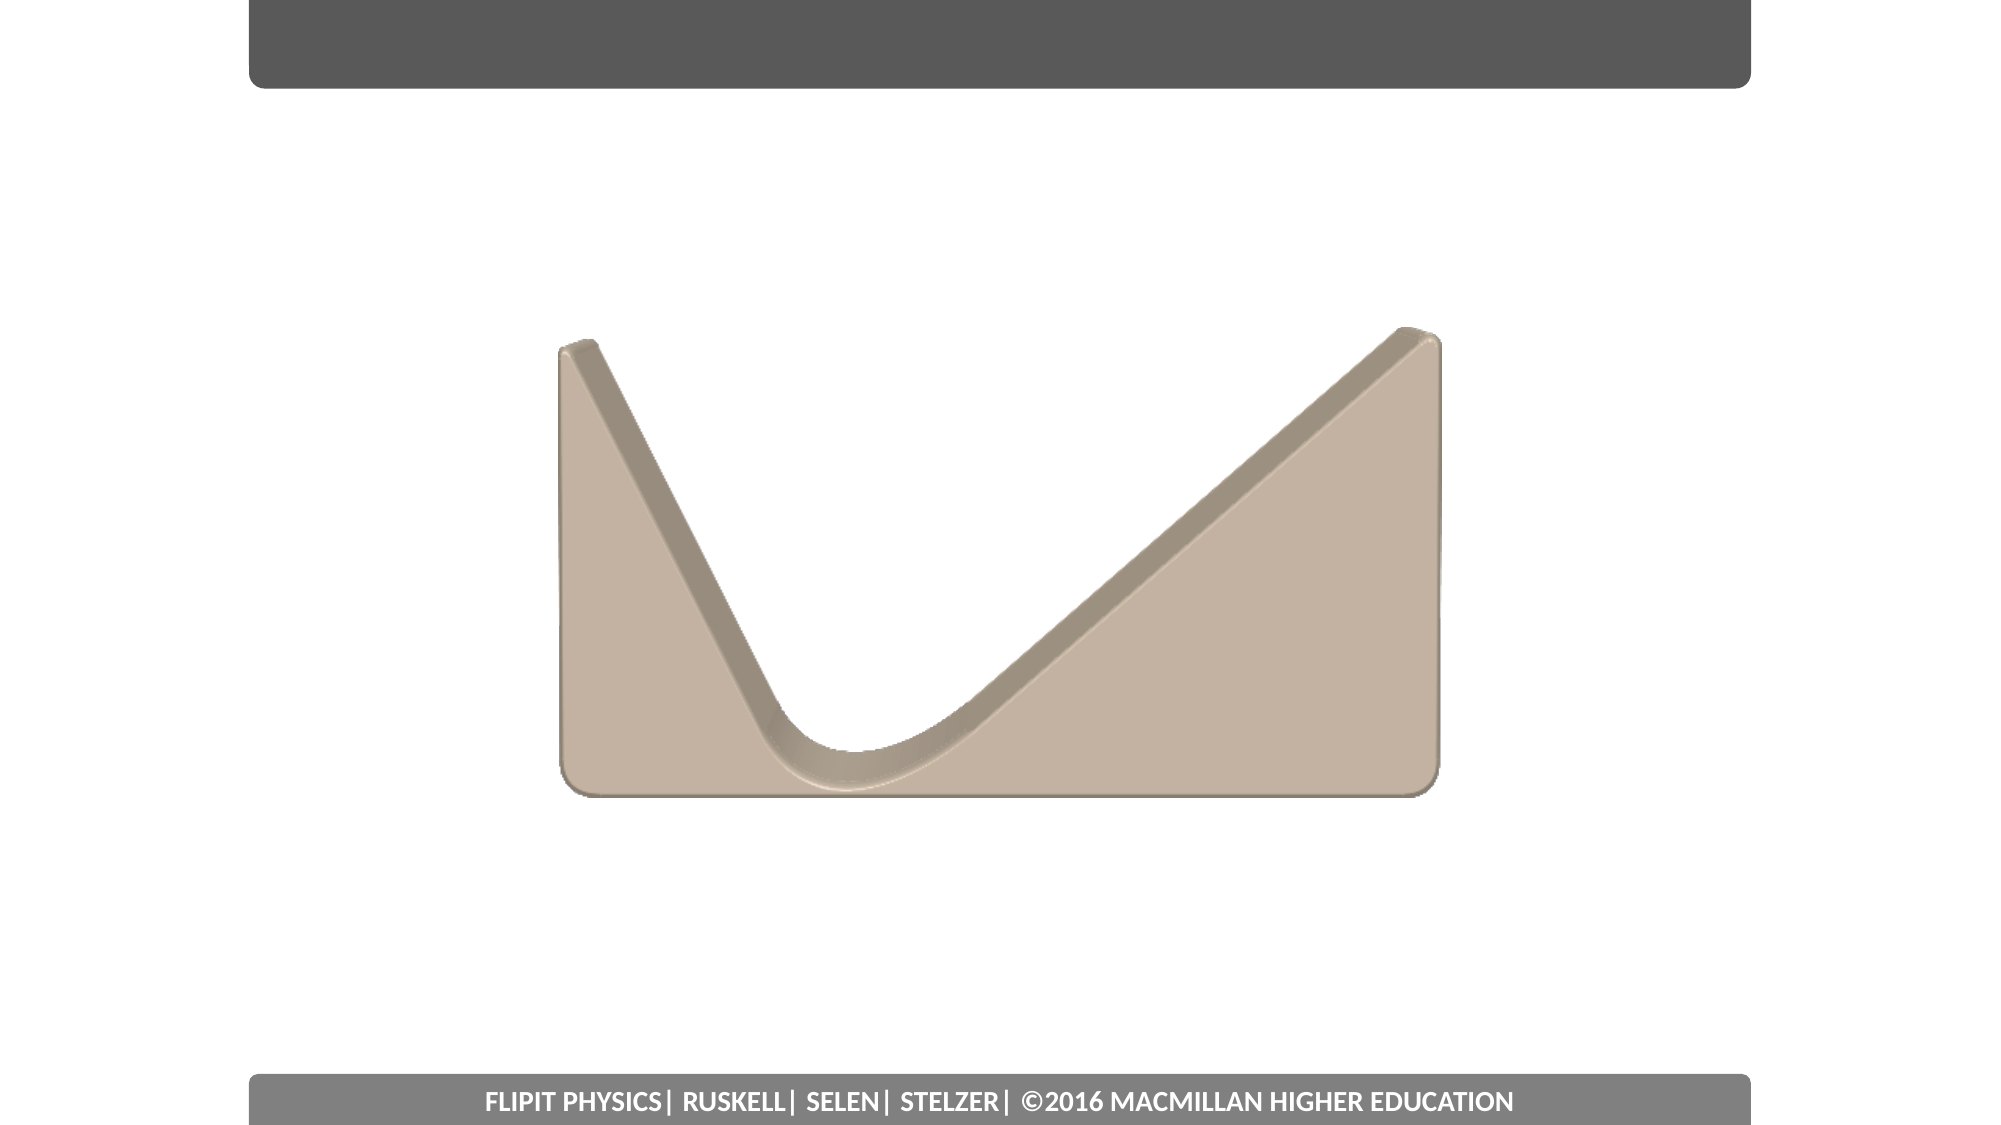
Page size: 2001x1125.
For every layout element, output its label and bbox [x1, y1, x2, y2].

text_box [249, 1074, 1750, 1125]
text_box [248, 0, 1752, 89]
picture [558, 327, 1442, 798]
